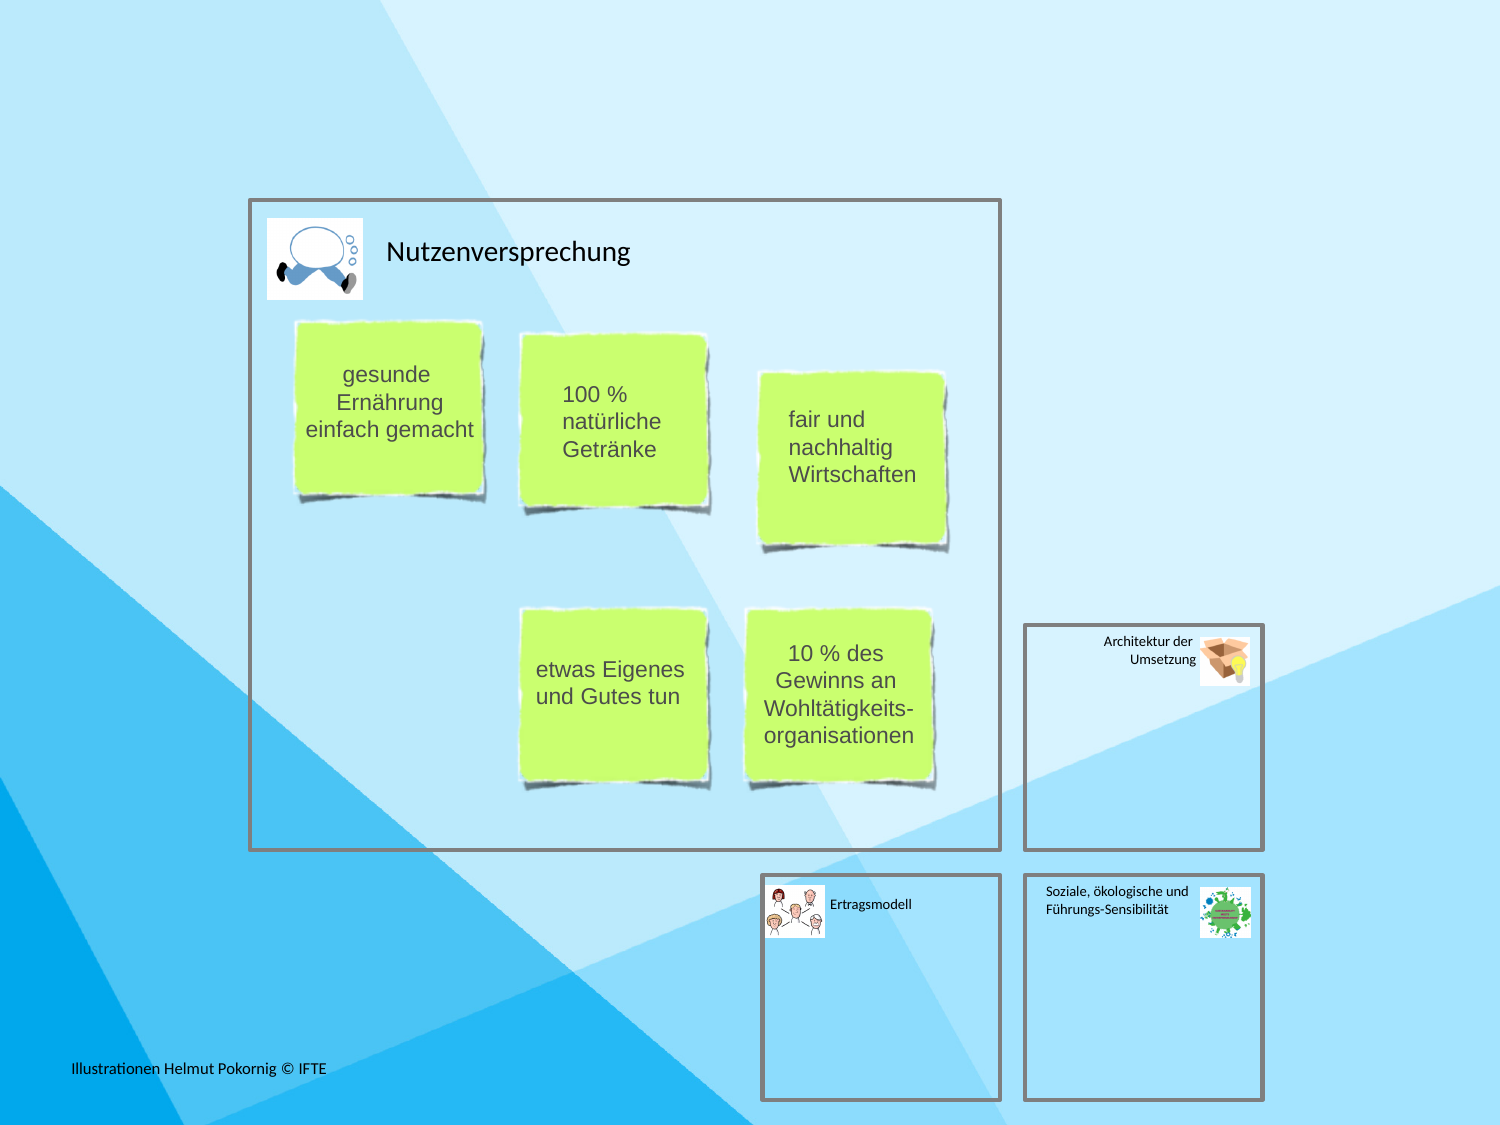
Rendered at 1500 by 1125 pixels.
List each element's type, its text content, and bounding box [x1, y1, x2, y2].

text_box [249, 200, 1000, 850]
text_box Illustrationen Helmut Pokornig © IFTE [56, 1050, 427, 1125]
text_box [749, 362, 953, 556]
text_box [737, 599, 940, 793]
text_box [1024, 624, 1263, 850]
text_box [512, 324, 715, 518]
picture [0, 0, 1500, 1125]
text_box [1024, 874, 1263, 1100]
text_box [762, 874, 1000, 1100]
text_box Nutzenversprechung [371, 224, 646, 275]
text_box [512, 599, 715, 793]
text_box Architektur der Umsetzung [1088, 624, 1211, 675]
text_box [287, 312, 490, 506]
